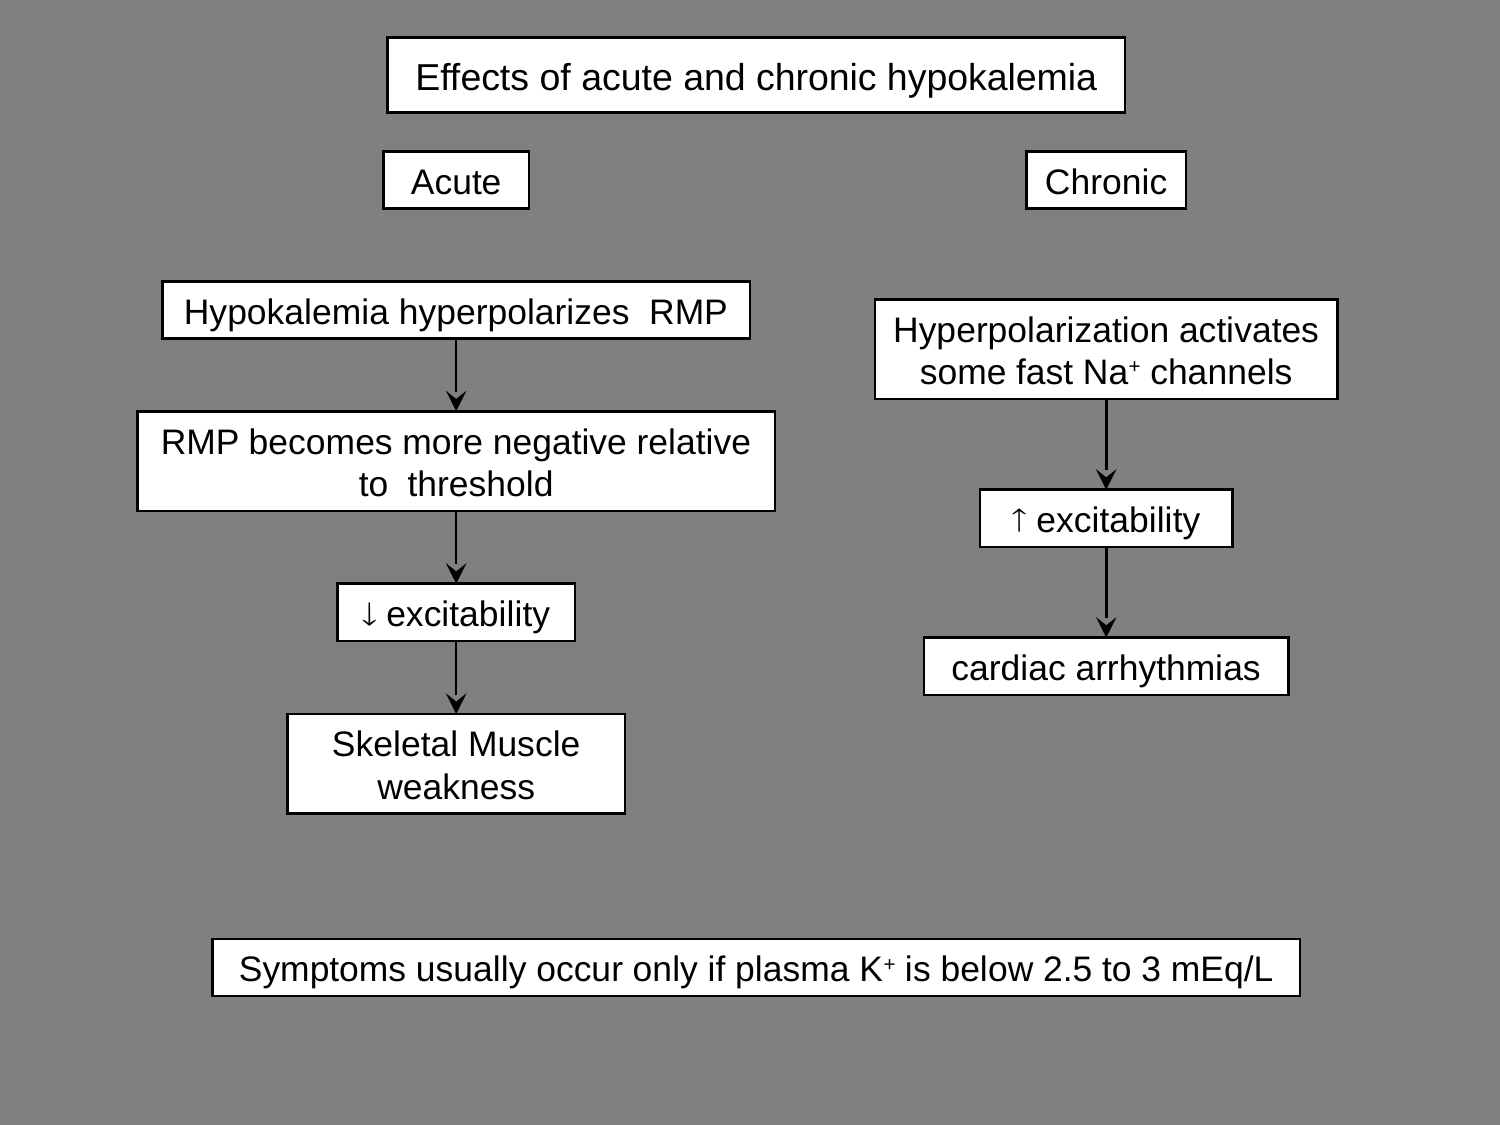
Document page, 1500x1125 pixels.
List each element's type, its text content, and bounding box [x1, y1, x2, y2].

text_box Symptoms usually occur only if plasma K+ is below 2.5 to 3 mEq/L [212, 938, 1300, 997]
title Effects of acute and chronic hypokalemia [386, 36, 1126, 114]
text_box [137, 149, 776, 816]
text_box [874, 149, 1338, 697]
